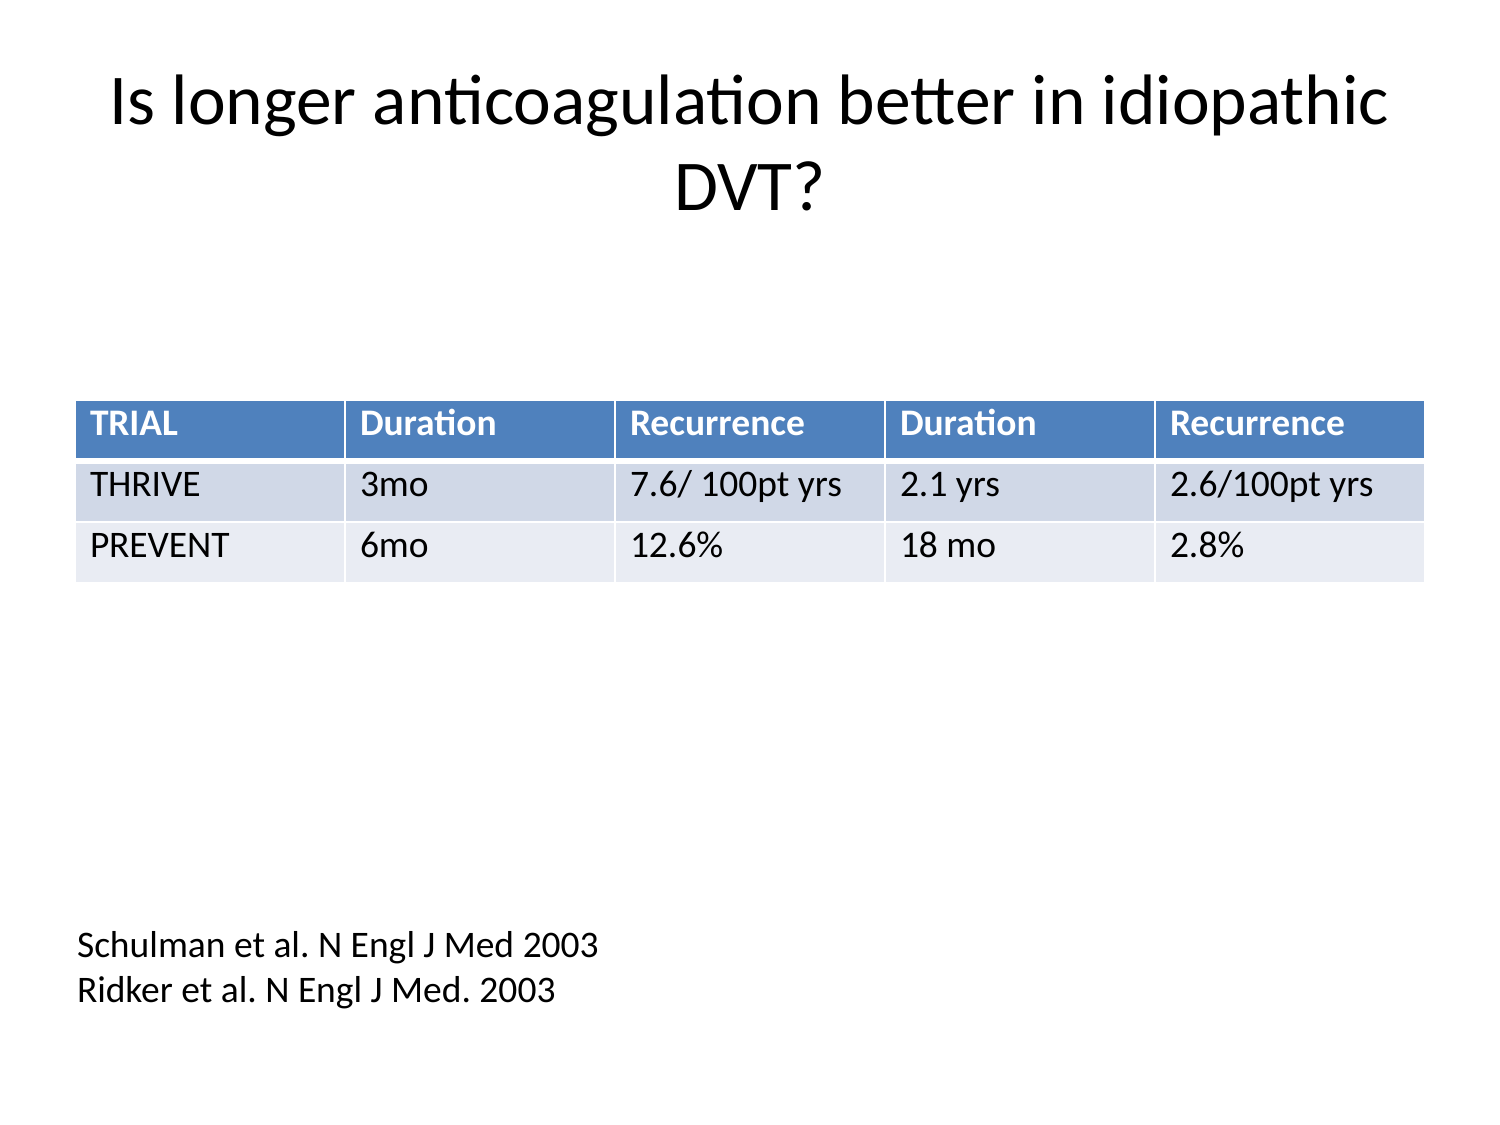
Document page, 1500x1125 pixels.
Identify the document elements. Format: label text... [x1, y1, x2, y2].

table_cell 2.8% [1156, 523, 1424, 582]
table_header Duration [346, 401, 614, 458]
table_header TRIAL [76, 401, 344, 458]
table_header Duration [886, 401, 1154, 458]
table_cell 2.1 yrs [886, 464, 1154, 521]
table_header Recurrence [616, 401, 884, 458]
table_cell 2.6/100pt yrs [1156, 464, 1424, 521]
table_cell 12.6% [616, 523, 884, 582]
table_cell 7.6/ 100pt yrs [616, 464, 884, 521]
table_cell THRIVE [76, 464, 344, 521]
table_header Recurrence [1156, 401, 1424, 458]
table_cell PREVENT [76, 523, 344, 582]
table_cell 3mo [346, 464, 614, 521]
table_cell 6mo [346, 523, 614, 582]
title Is longer anticoagulation better in idiopathic DVT? [75, 45, 1425, 233]
table_cell 18 mo [886, 523, 1154, 582]
text_box Schulman et al. N Engl J Med 2003 Ridker et al. N Engl J Med. 2003 [62, 912, 1400, 1018]
